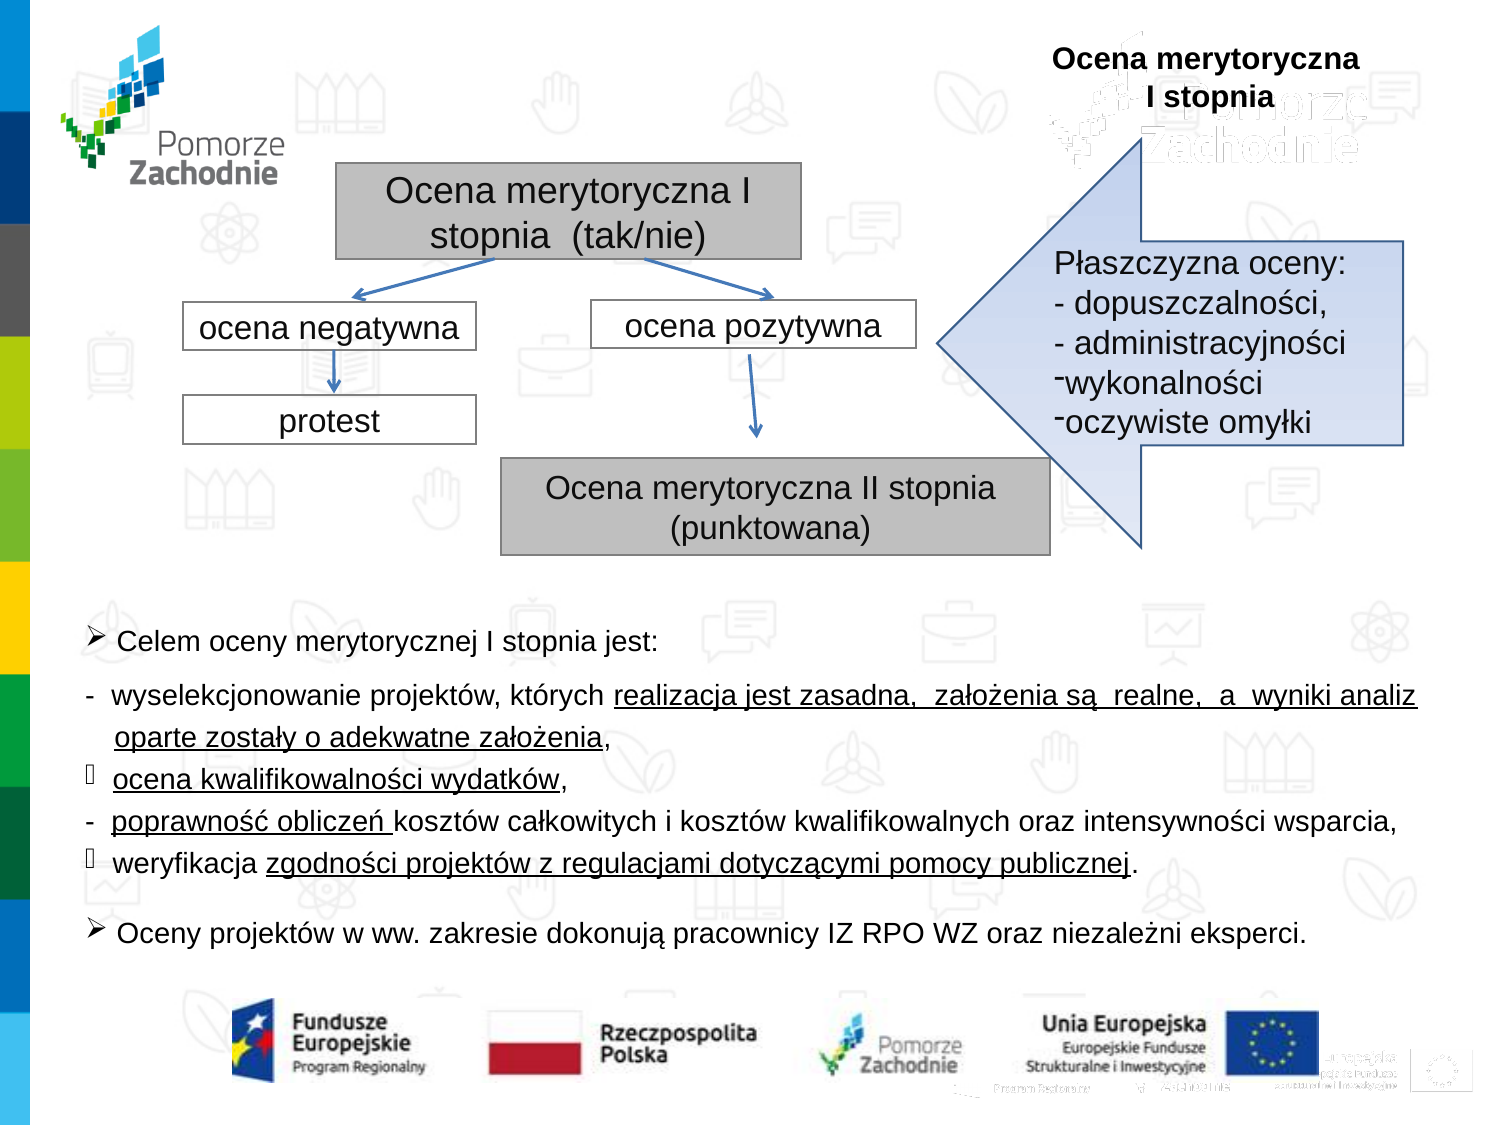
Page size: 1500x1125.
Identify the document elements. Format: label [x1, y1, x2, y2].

text_box [182, 139, 1404, 556]
picture [0, 0, 1500, 1125]
